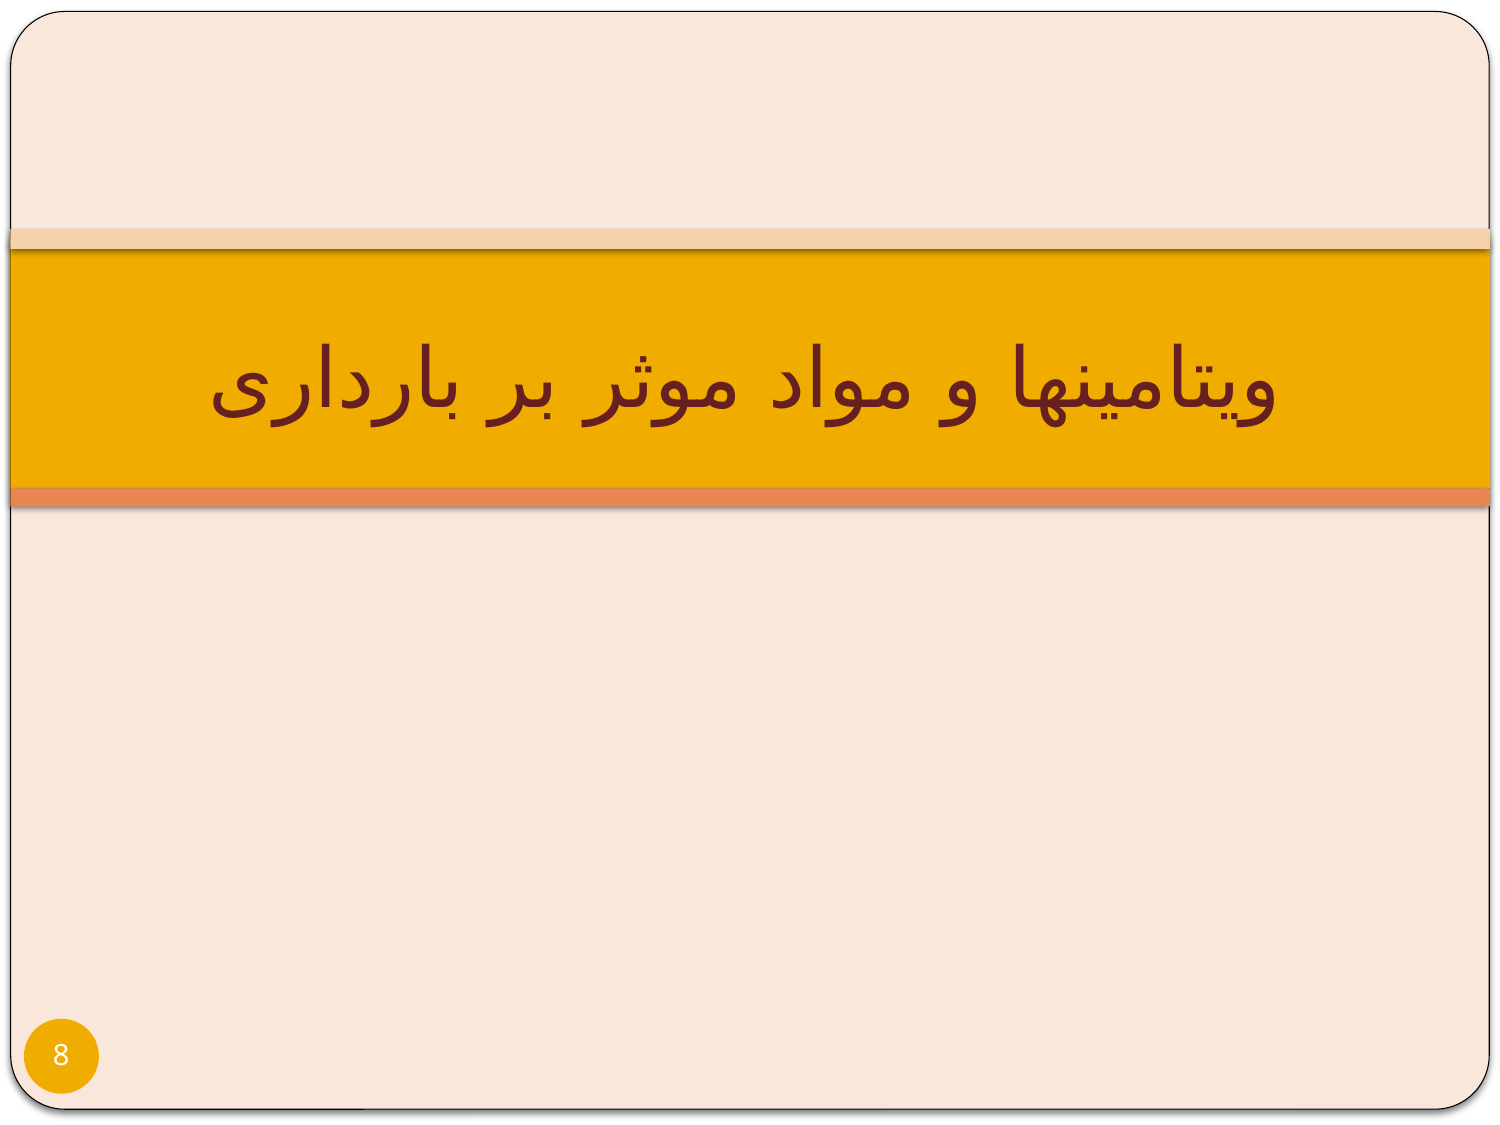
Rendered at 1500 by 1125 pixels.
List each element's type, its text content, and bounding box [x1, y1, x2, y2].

slide_number 8 [23, 1018, 99, 1094]
title ویتامینها و مواد موثر بر بارداری [70, 257, 1421, 499]
